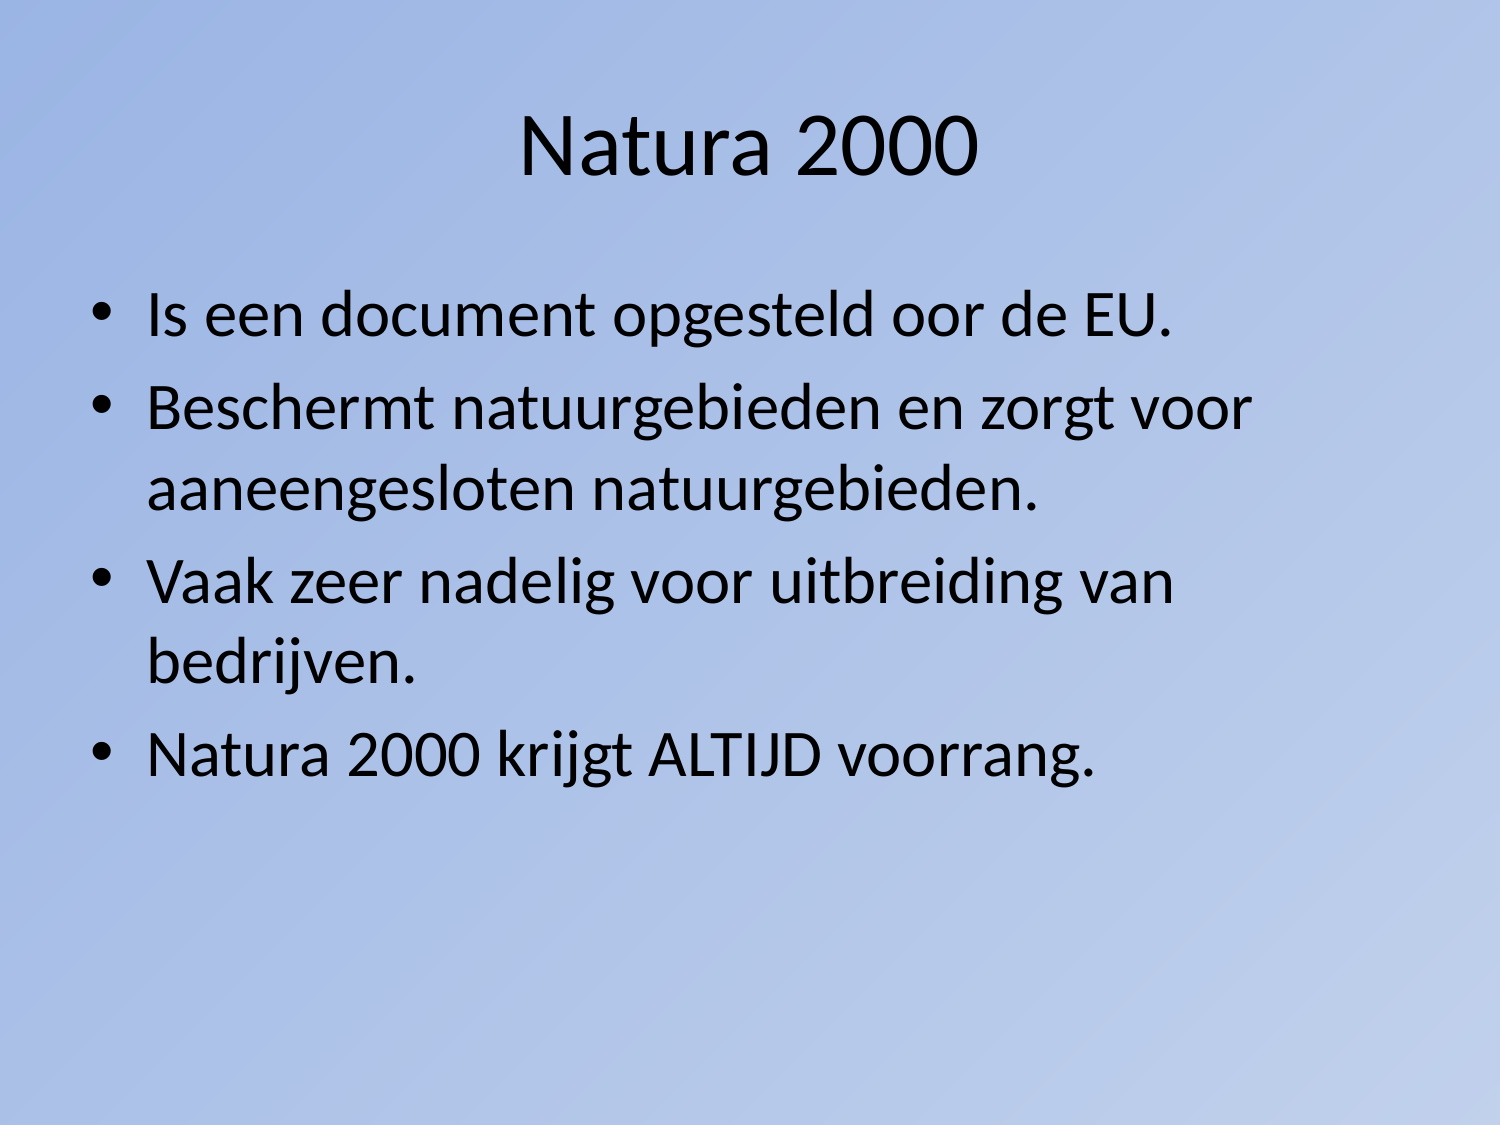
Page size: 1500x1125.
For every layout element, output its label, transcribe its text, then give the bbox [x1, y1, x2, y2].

title Natura 2000 [75, 45, 1425, 233]
list Is een document opgesteld oor de EU. Beschermt natuurgebieden en zorgt voor aaneengesloten natuurgebieden. Vaak zeer nadelig voor uitbreiding van bedrijven. Natura 2000 krijgt ALTIJD voorrang. [75, 262, 1425, 1005]
